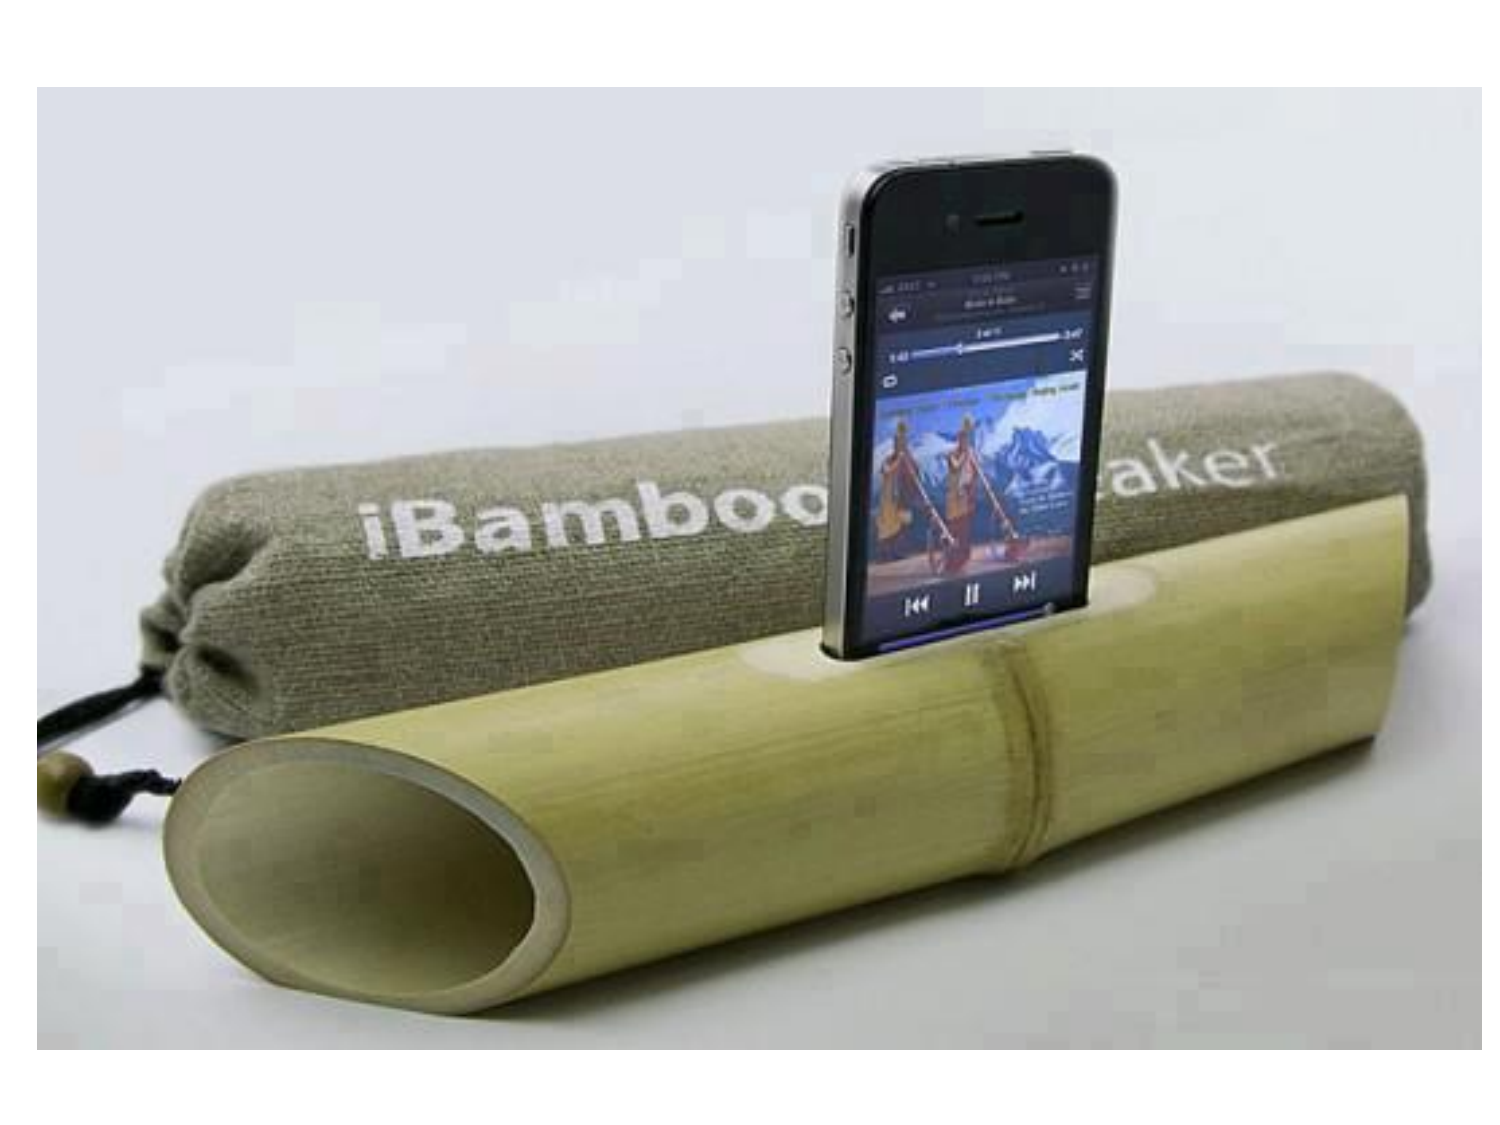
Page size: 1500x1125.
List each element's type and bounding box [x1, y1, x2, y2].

picture [37, 87, 1482, 1051]
